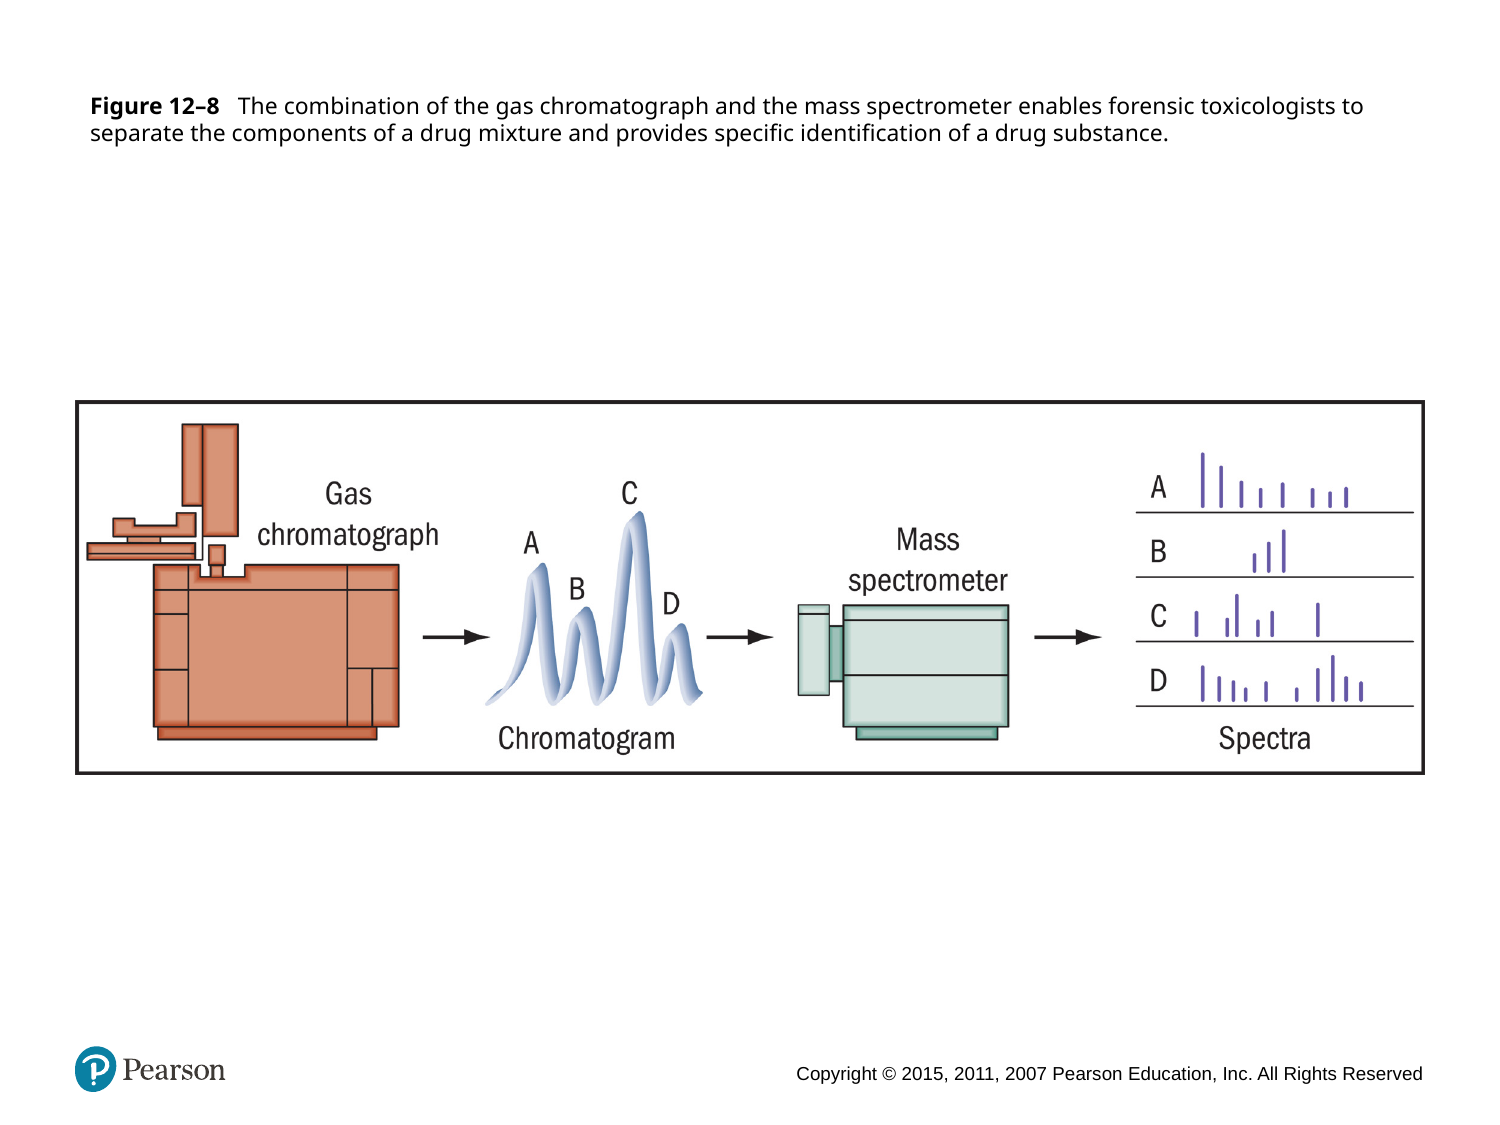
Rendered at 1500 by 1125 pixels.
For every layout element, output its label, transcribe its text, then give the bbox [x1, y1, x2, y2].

picture [74, 400, 1426, 775]
title Figure 12–8 The combination of the gas chromatograph and the mass spectrometer enables forensic toxicologists to separate the components of a drug mixture and provides specific identification of a drug substance. [74, 62, 1426, 176]
